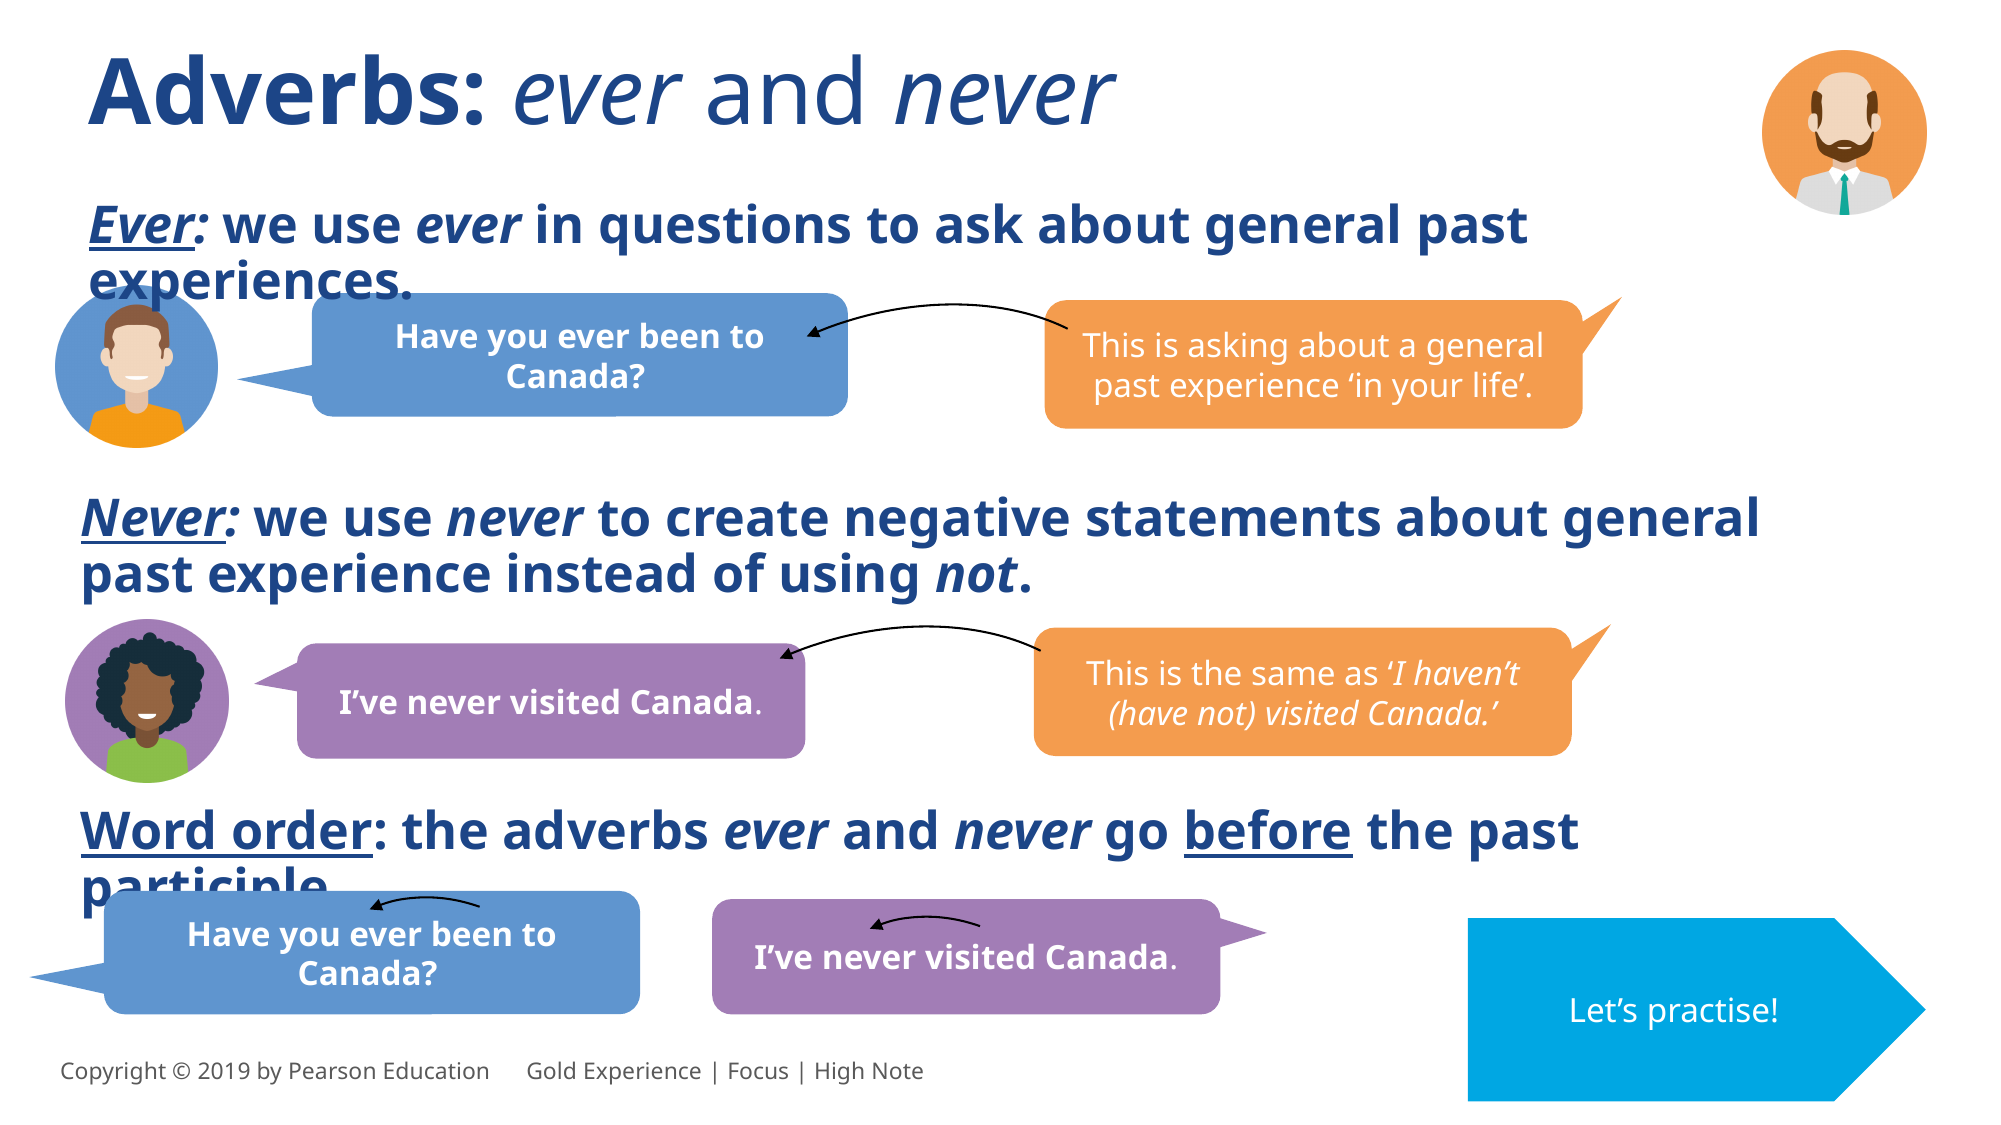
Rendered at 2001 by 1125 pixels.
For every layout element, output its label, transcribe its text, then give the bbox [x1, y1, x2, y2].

text_box [869, 915, 981, 1040]
text_box Ever: we use ever in questions to ask about general past experiences. [73, 190, 1849, 307]
picture [65, 619, 229, 783]
picture [55, 285, 218, 448]
text_box Let’s practise! [1465, 915, 1928, 1104]
title Adverbs: ever and never [73, 37, 1827, 190]
text_box This is asking about a general past experience ‘in your life’. [1042, 295, 1624, 431]
text_box Word order: the adverbs ever and never go before the past participle. [65, 797, 1839, 914]
text_box Have you ever been to Canada? [27, 888, 643, 1017]
footer Copyright © 2019 by Pearson Education Gold Experience | Focus | High Note [45, 1040, 1084, 1101]
text_box This is the same as ‘I haven’t (have not) visited Canada.’ [1031, 622, 1613, 759]
text_box I’ve never visited Canada. [251, 641, 808, 761]
text_box [806, 303, 1069, 485]
text_box Never: we use never to create negative statements about general past experience instead of using not. [65, 484, 1801, 601]
text_box [369, 896, 480, 1040]
picture [1762, 49, 1928, 215]
text_box Have you ever been to Canada? [235, 307, 851, 419]
text_box I’ve never visited Canada. [710, 914, 1270, 1017]
text_box [779, 625, 1042, 807]
